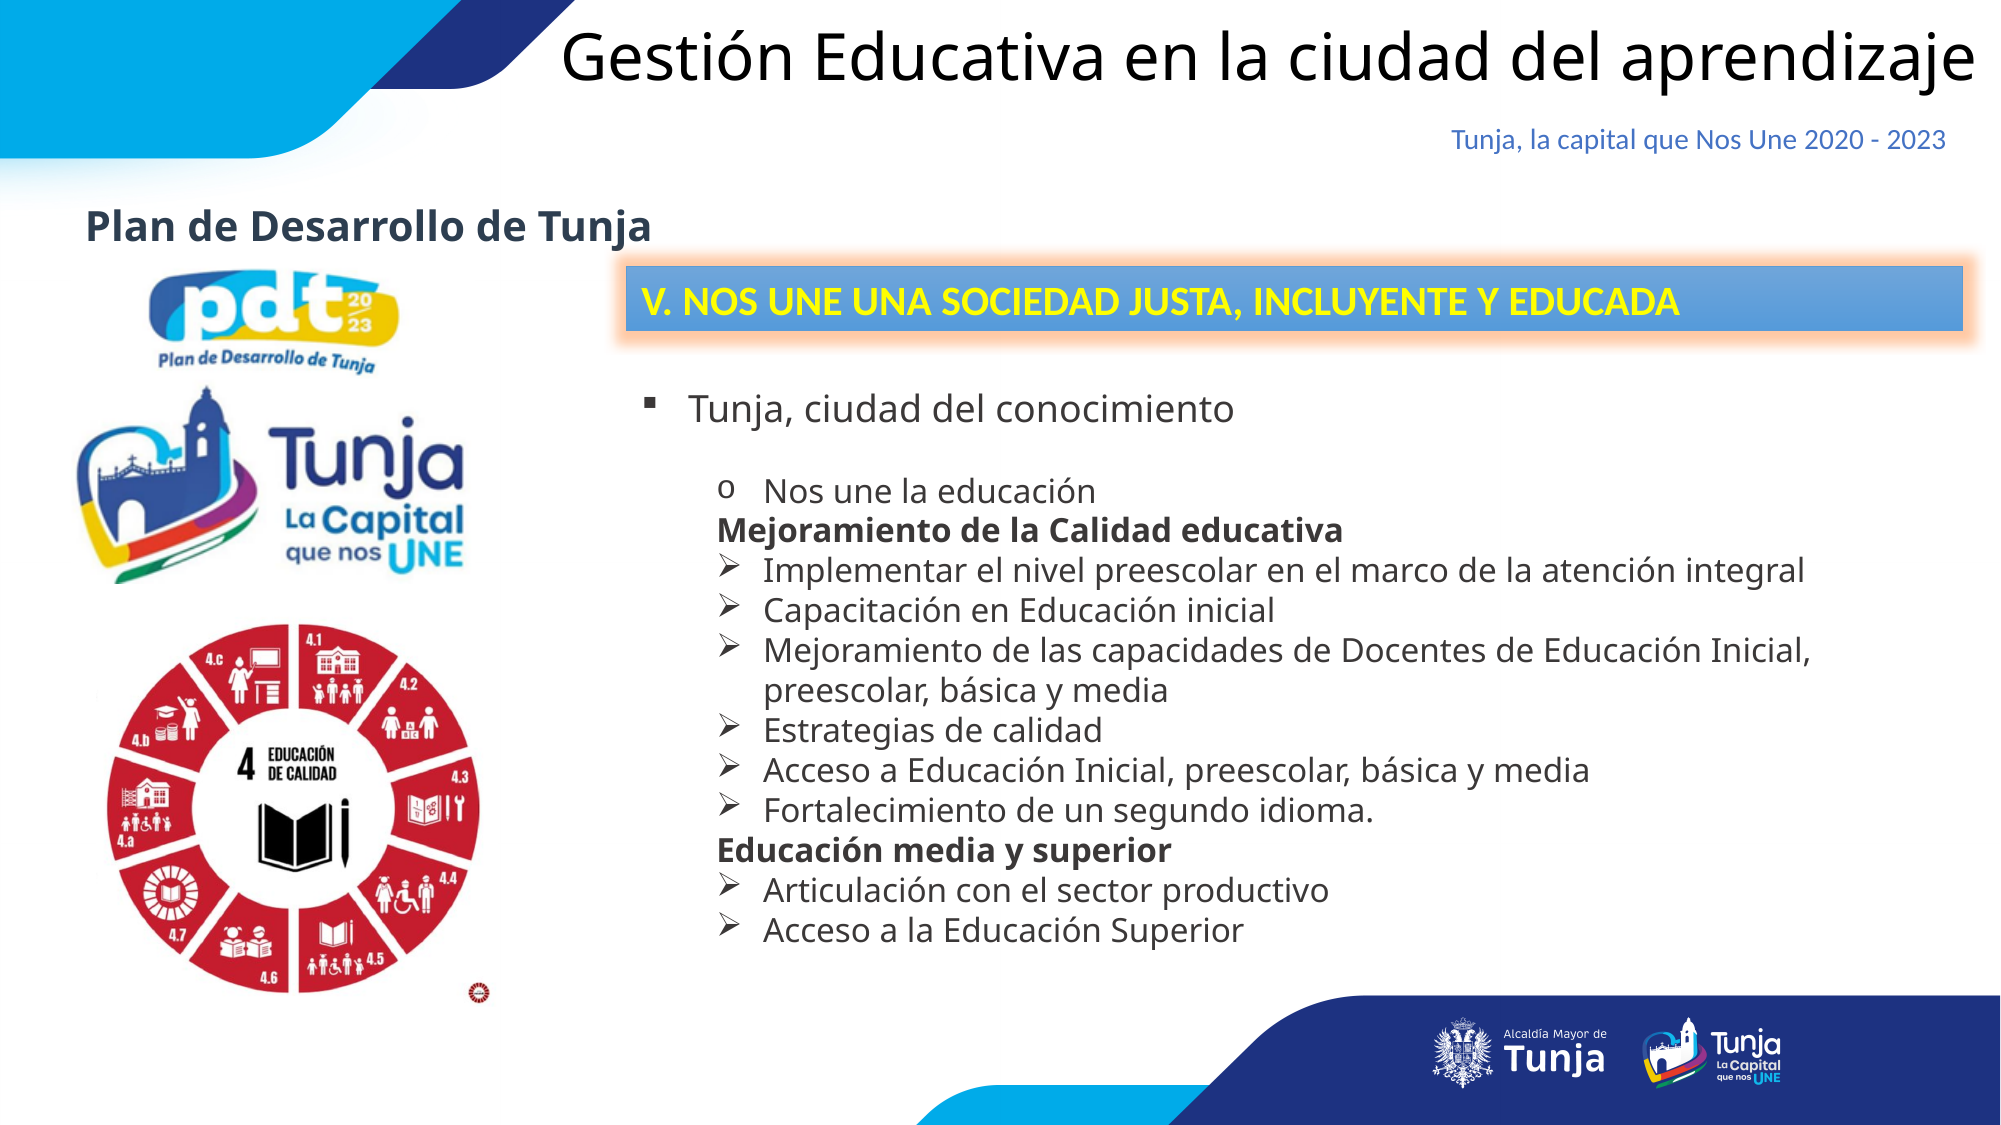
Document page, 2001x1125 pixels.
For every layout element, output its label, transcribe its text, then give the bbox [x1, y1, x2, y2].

text_box Gestión Educativa en la ciudad del aprendizaje [541, 0, 1998, 103]
text_box V. NOS UNE UNA SOCIEDAD JUSTA, INCLUYENTE Y EDUCADA [626, 266, 1963, 331]
text_box Plan de Desarrollo de Tunja [70, 192, 1963, 257]
subtitle Tunja, la capital que Nos Une 2020 - 2023 [355, 116, 1963, 164]
text_box Tunja, ciudad del conocimiento Nos une la educación Mejoramiento de la Calidad educativa Implementar el nivel preescolar en el marco de la atención integral Capacitación en Educación inicial Mejoramiento de las capacidades de Docentes de Educación Inicial, preescolar, básica y media Estrategias de calidad Acceso a Educación Inicial, preescolar, básica y media Fortalecimiento de un segundo idioma. Educación media y superior Articulación con el sector productivo Acceso a la Educación Superior [626, 353, 1963, 957]
picture [0, 0, 2001, 1125]
